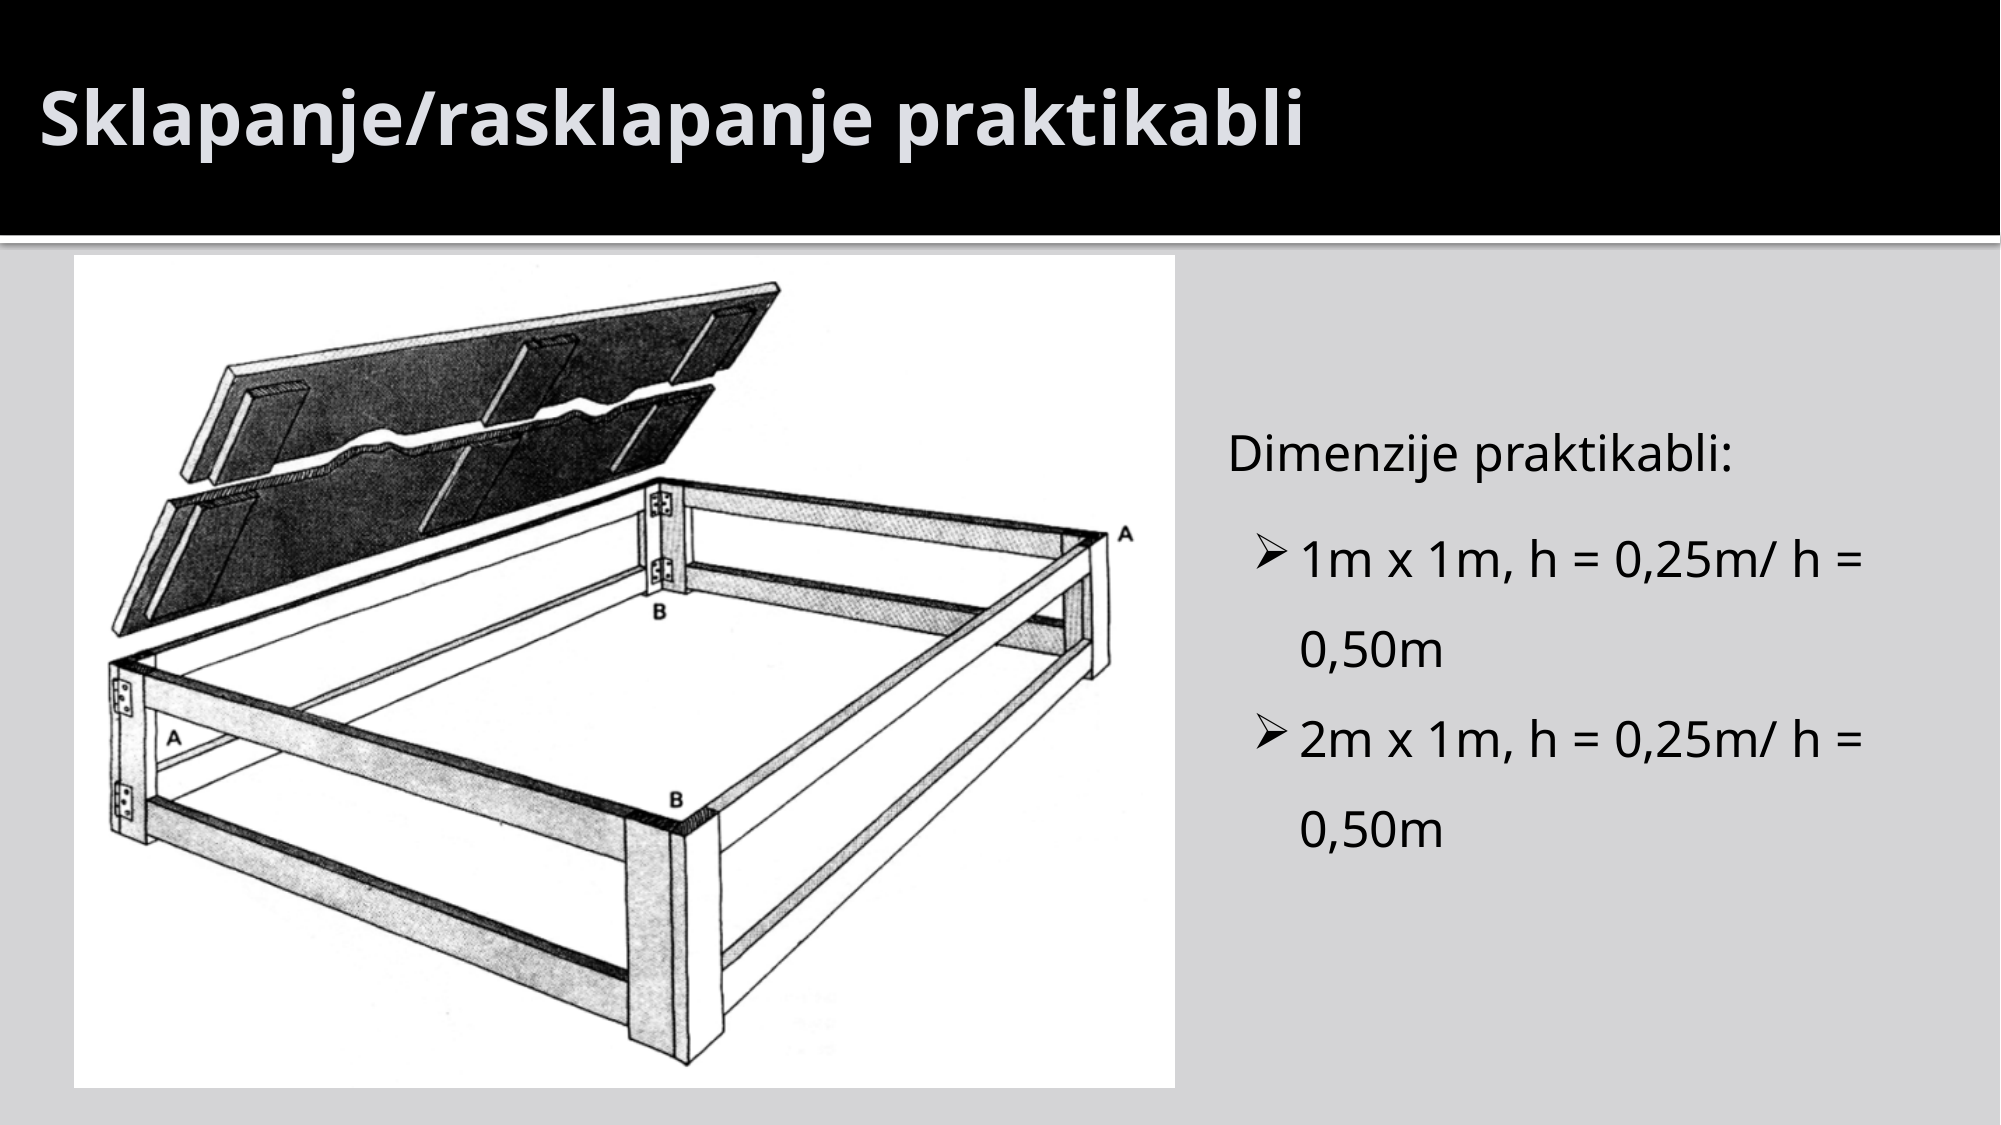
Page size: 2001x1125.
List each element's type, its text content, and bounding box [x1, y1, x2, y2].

picture [74, 255, 1175, 1088]
text_box 1m x 1m, h = 0,25m/ h = 0,50m 2m x 1m, h = 0,25m/ h = 0,50m [1237, 490, 1950, 865]
title Sklapanje/rasklapanje praktikabli [24, 12, 1900, 218]
list [262, 237, 1800, 1113]
text_box Dimenzije praktikabli: [1212, 414, 1750, 490]
